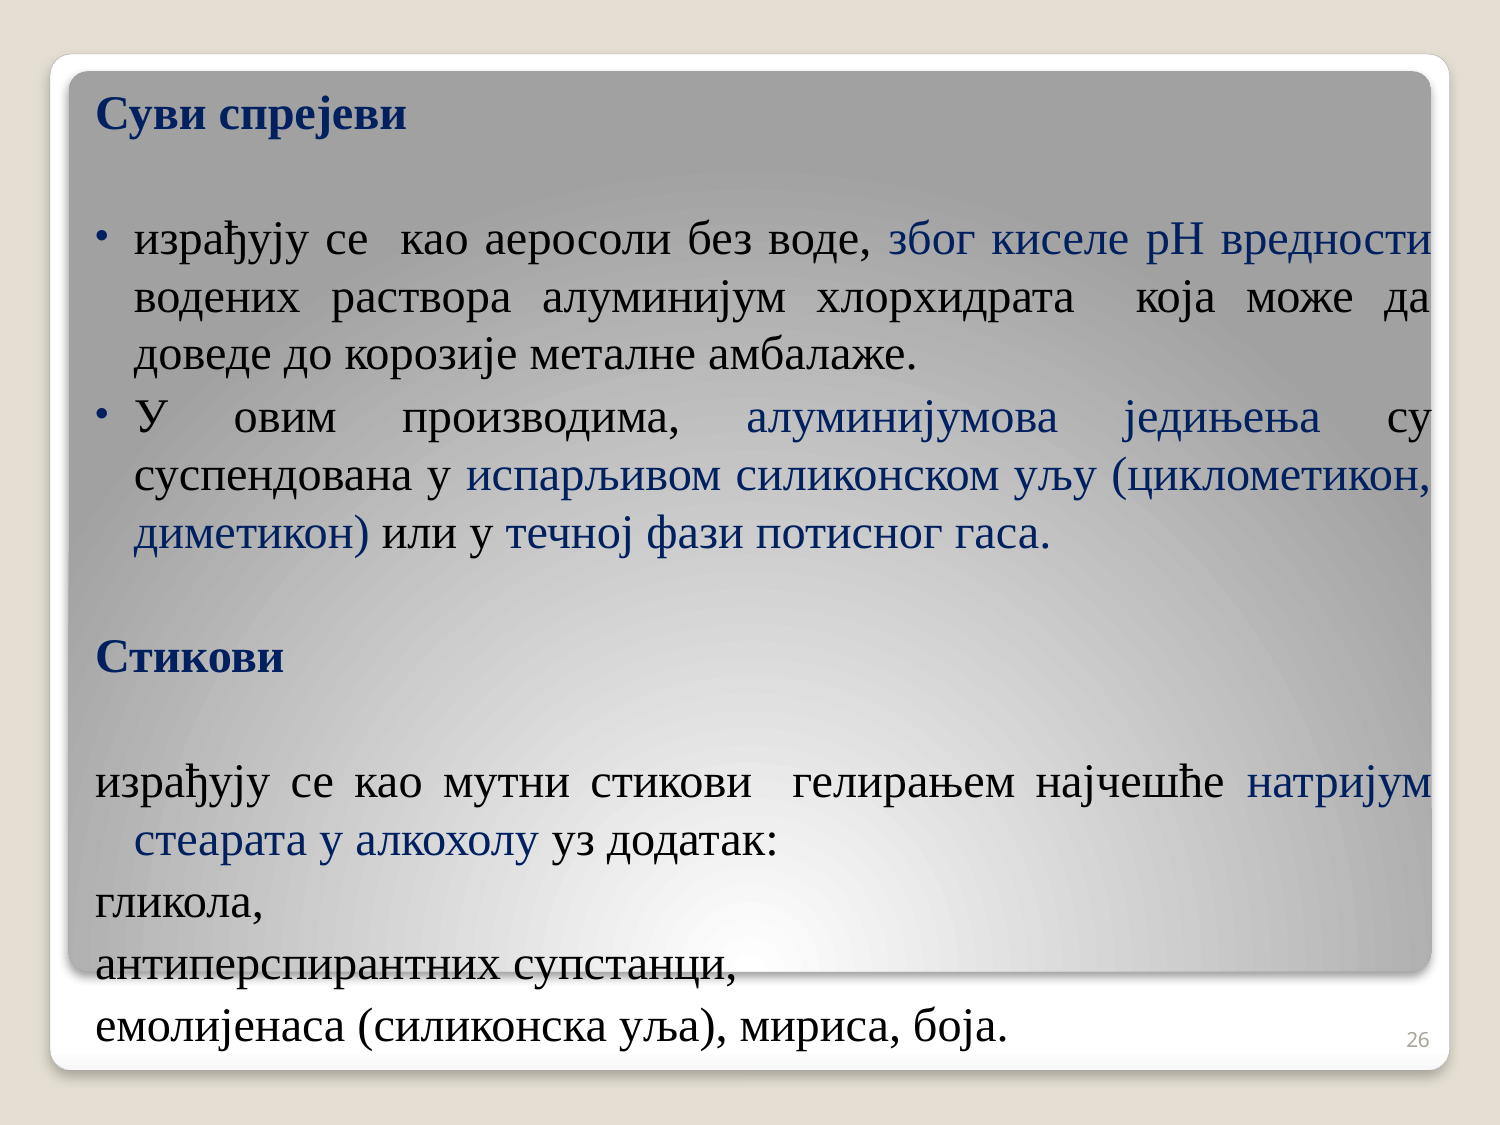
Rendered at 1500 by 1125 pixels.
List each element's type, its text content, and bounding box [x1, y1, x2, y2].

slide_number 26 [1369, 1002, 1445, 1063]
list Суви спрејеви израђују се као аеросоли без воде, због киселе pH вредности водених раствора алуминијум хлорхидрата која може да доведе до корозије металне амбалаже. У овим производима, алуминијумова једињења су суспендована у испарљивом силиконском уљу (циклометикон, диметикон) или у течној фази потисног гаса. Стикови израђују се као мутни стикови гелирањем најчешће натријум стеарата у алкохолу уз додатак: гликола, антиперспирантних супстанци, емолијенаса (силиконска уља), мириса, боја. [64, 66, 1447, 1071]
